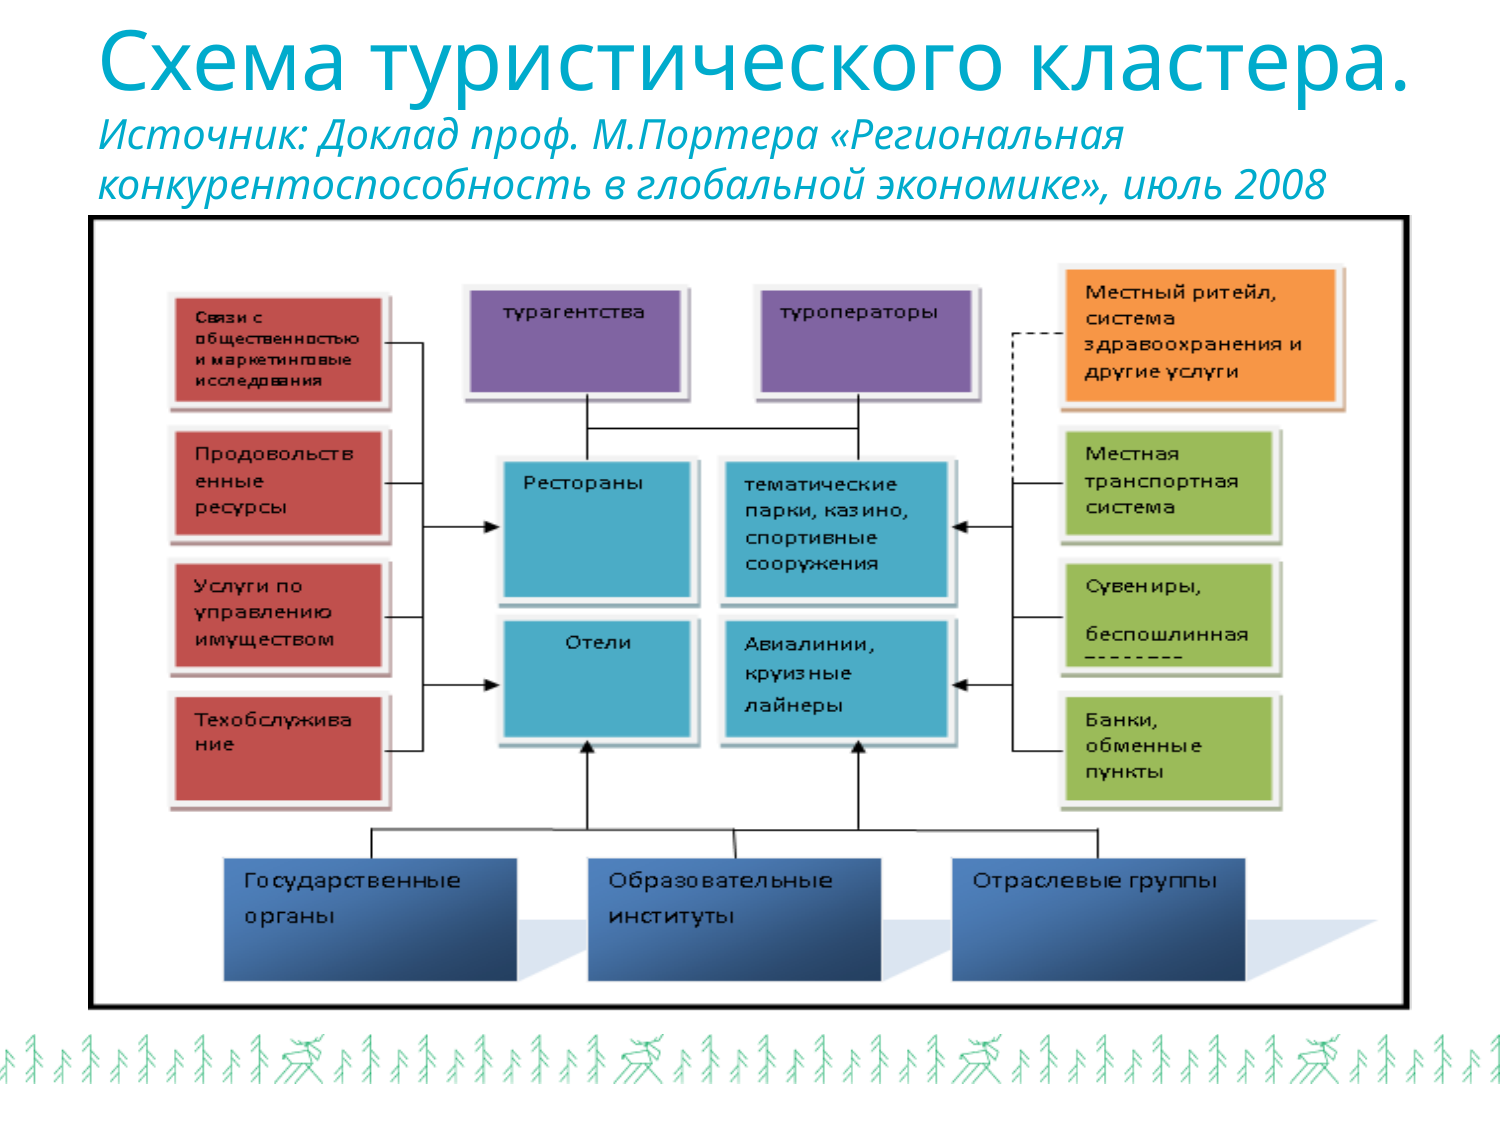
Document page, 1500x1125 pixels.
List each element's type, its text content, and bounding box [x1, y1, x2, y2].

picture [87, 215, 1412, 1012]
text_box Схема туристического кластера. Источник: Доклад проф. М.Портера «Региональная конкурентоспособность в глобальной экономике», июль 2008 [82, 0, 1500, 215]
picture [0, 1034, 1500, 1084]
